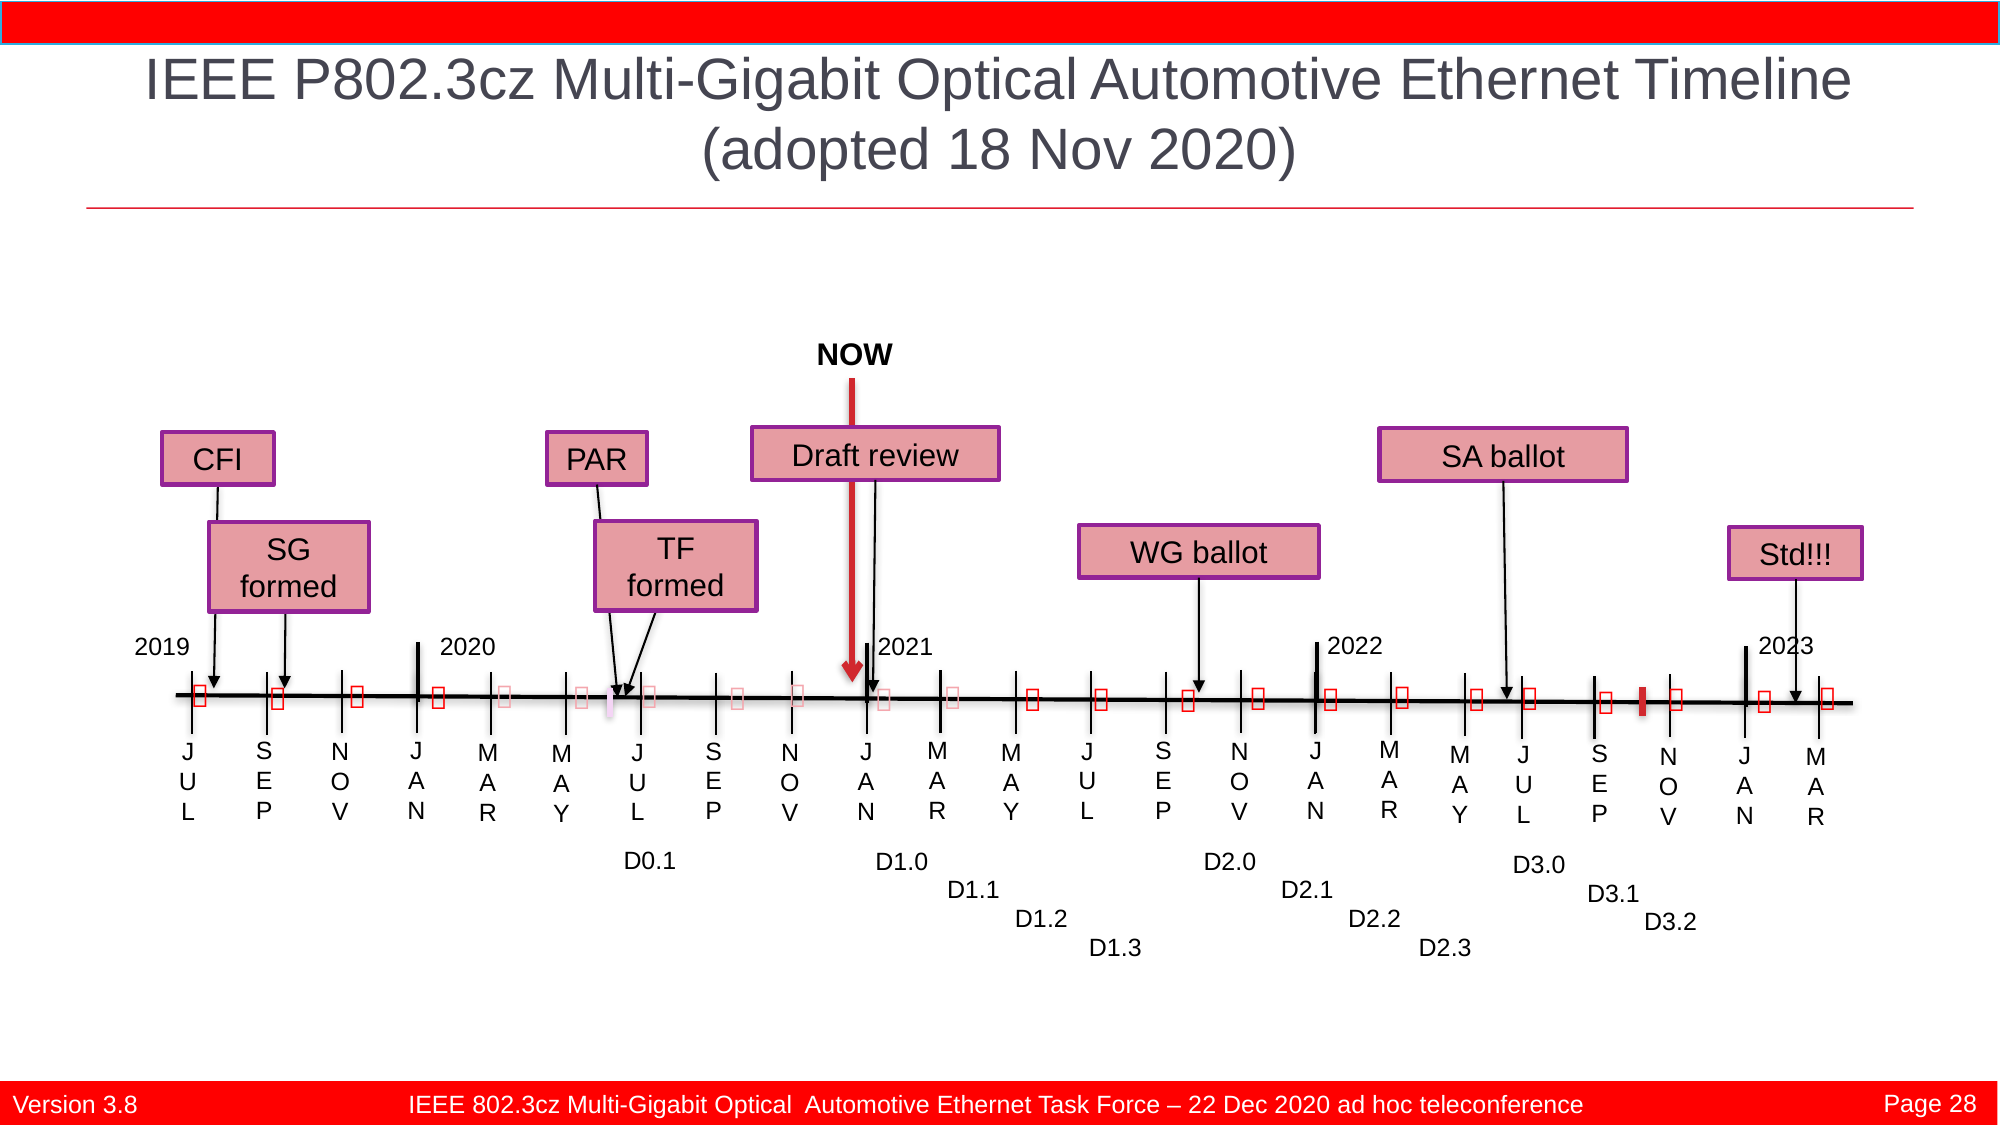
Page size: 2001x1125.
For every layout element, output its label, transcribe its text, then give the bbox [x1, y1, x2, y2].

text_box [119, 427, 1901, 977]
text_box NOW [768, 326, 941, 379]
title IEEE P802.3cz Multi-Gigabit Optical Automotive Ethernet Timeline (adopted 18 Nov 2020) [99, 66, 1901, 197]
